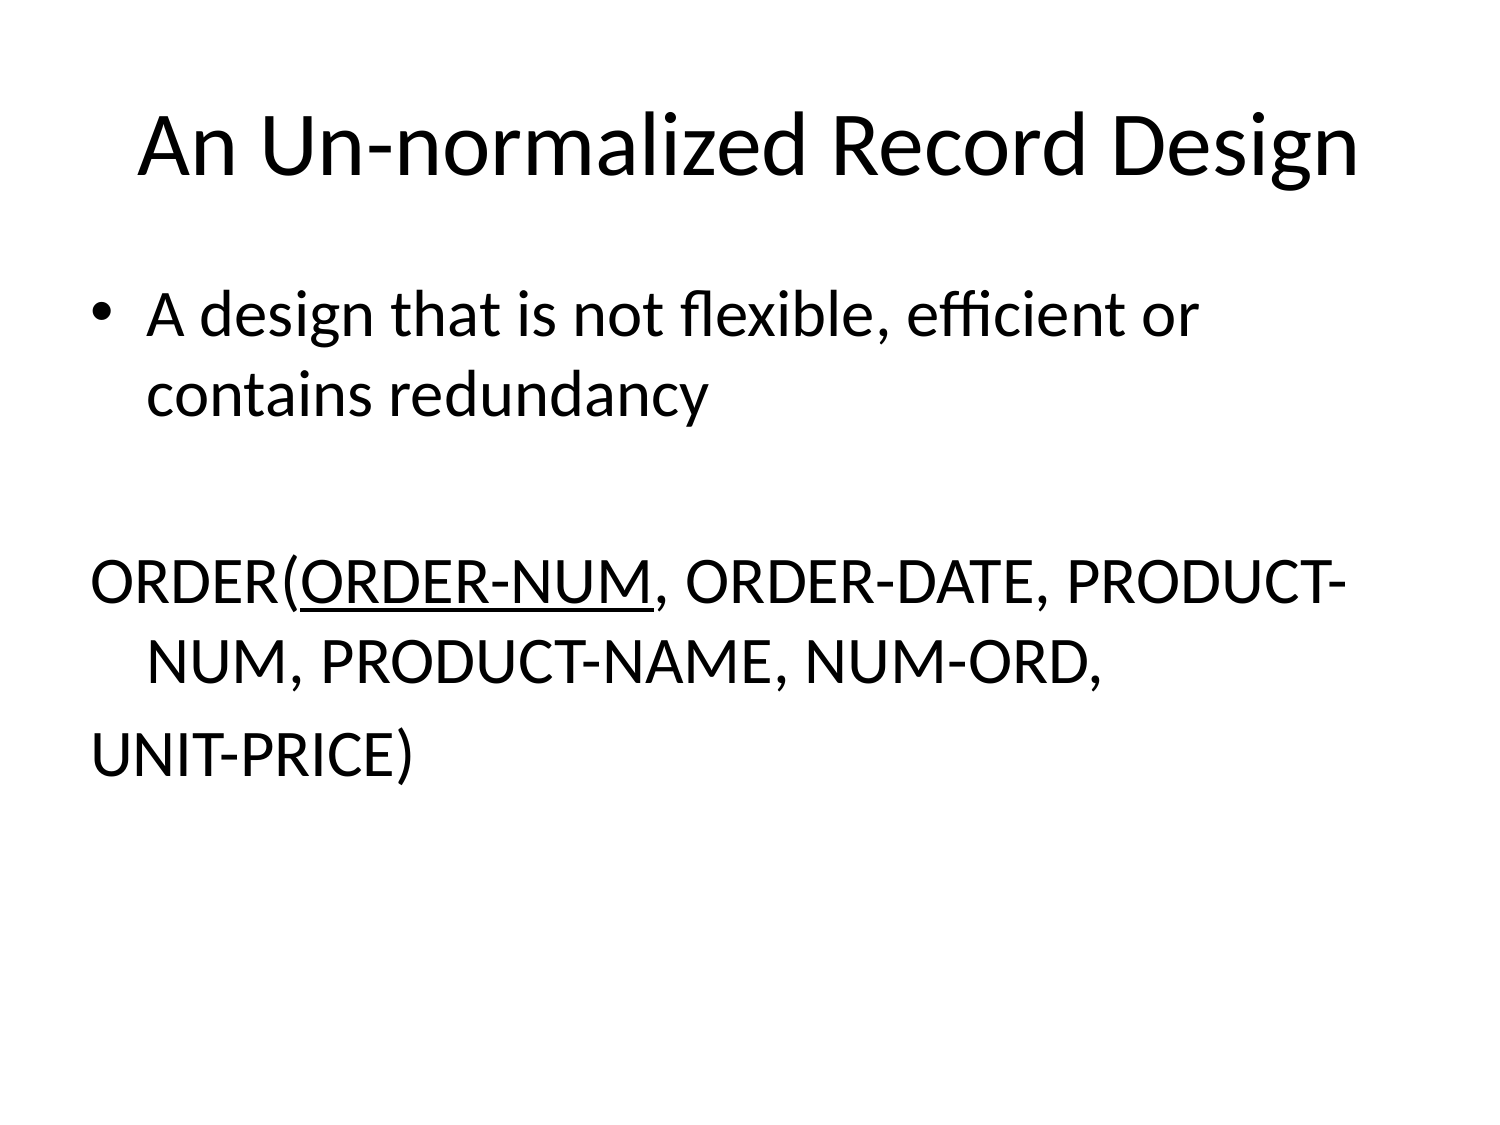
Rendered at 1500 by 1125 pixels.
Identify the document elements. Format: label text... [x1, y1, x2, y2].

title An Un-normalized Record Design [75, 45, 1425, 233]
list A design that is not flexible, efficient or contains redundancy ORDER(ORDER-NUM, ORDER-DATE, PRODUCT-NUM, PRODUCT-NAME, NUM-ORD, UNIT-PRICE) [75, 262, 1425, 963]
